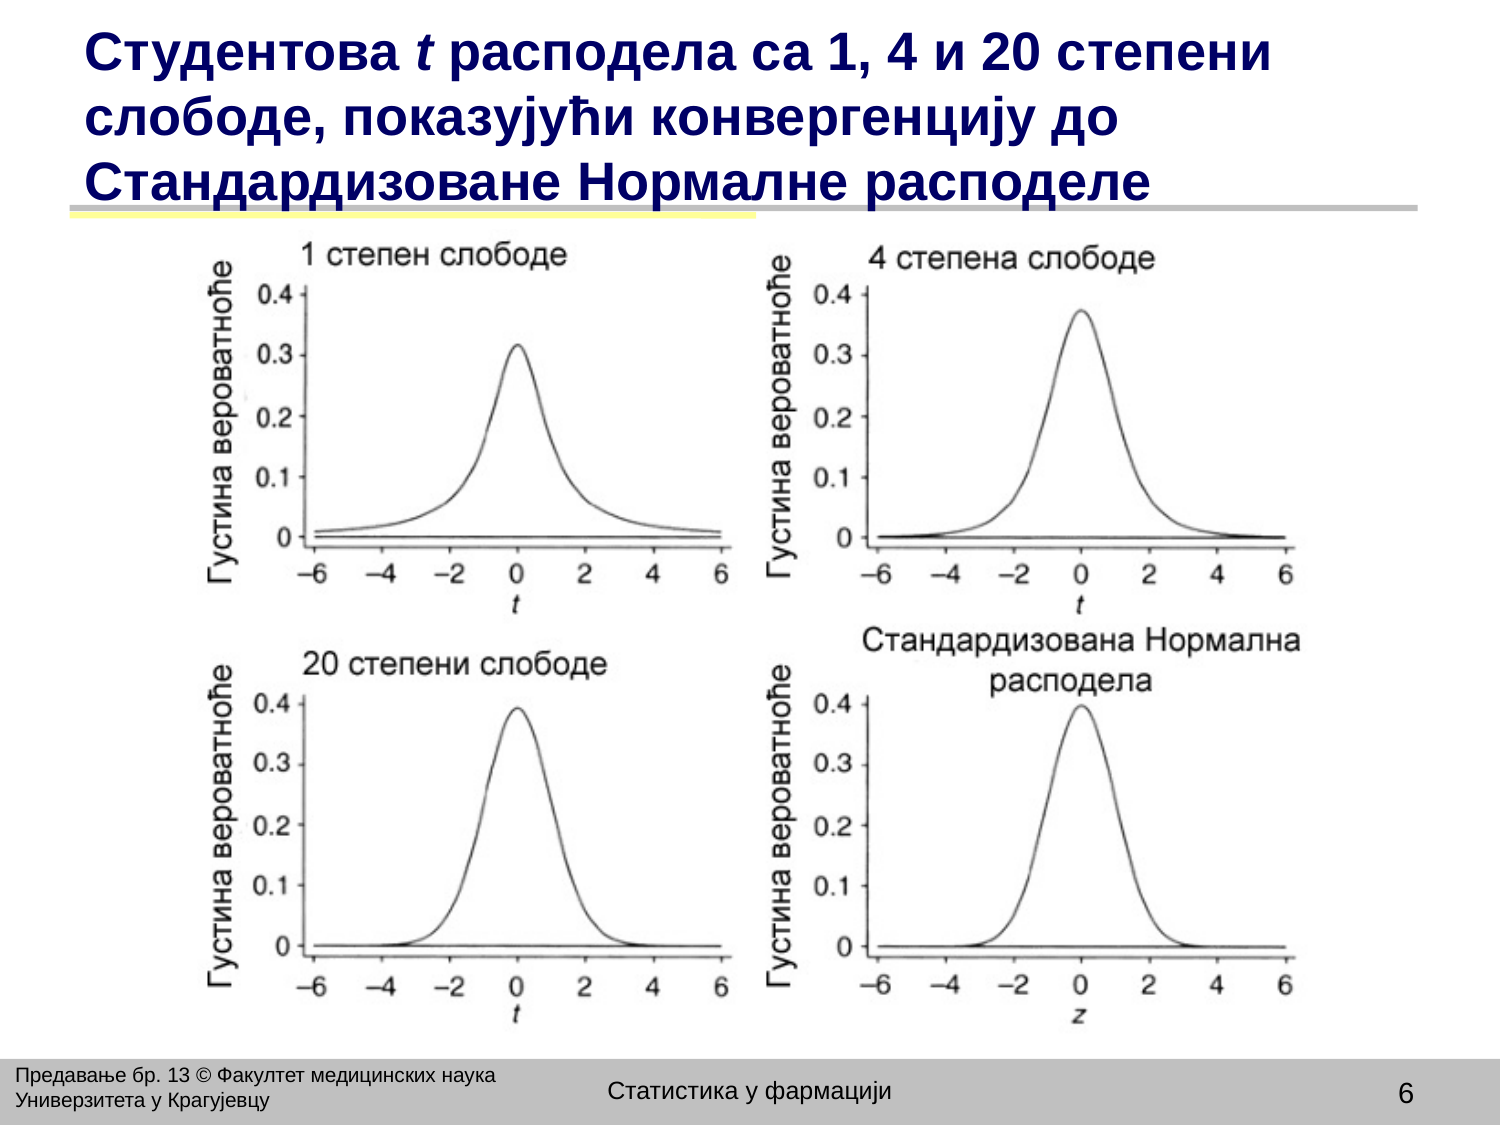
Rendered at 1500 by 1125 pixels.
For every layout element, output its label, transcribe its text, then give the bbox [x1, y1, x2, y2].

slide_number 6 [1079, 1066, 1430, 1125]
title Студентова t расподела са 1, 4 и 20 степени слободе, показујући конвергенцију до Стандардизоване Нормалне расподеле [69, 19, 1426, 208]
footer Статистика у фармацији [512, 1066, 988, 1125]
picture [196, 229, 1311, 1038]
slide_number Предавање бр. 13 © Факултет медицинских наука Универзитета у Крагујевцу [0, 1053, 614, 1108]
